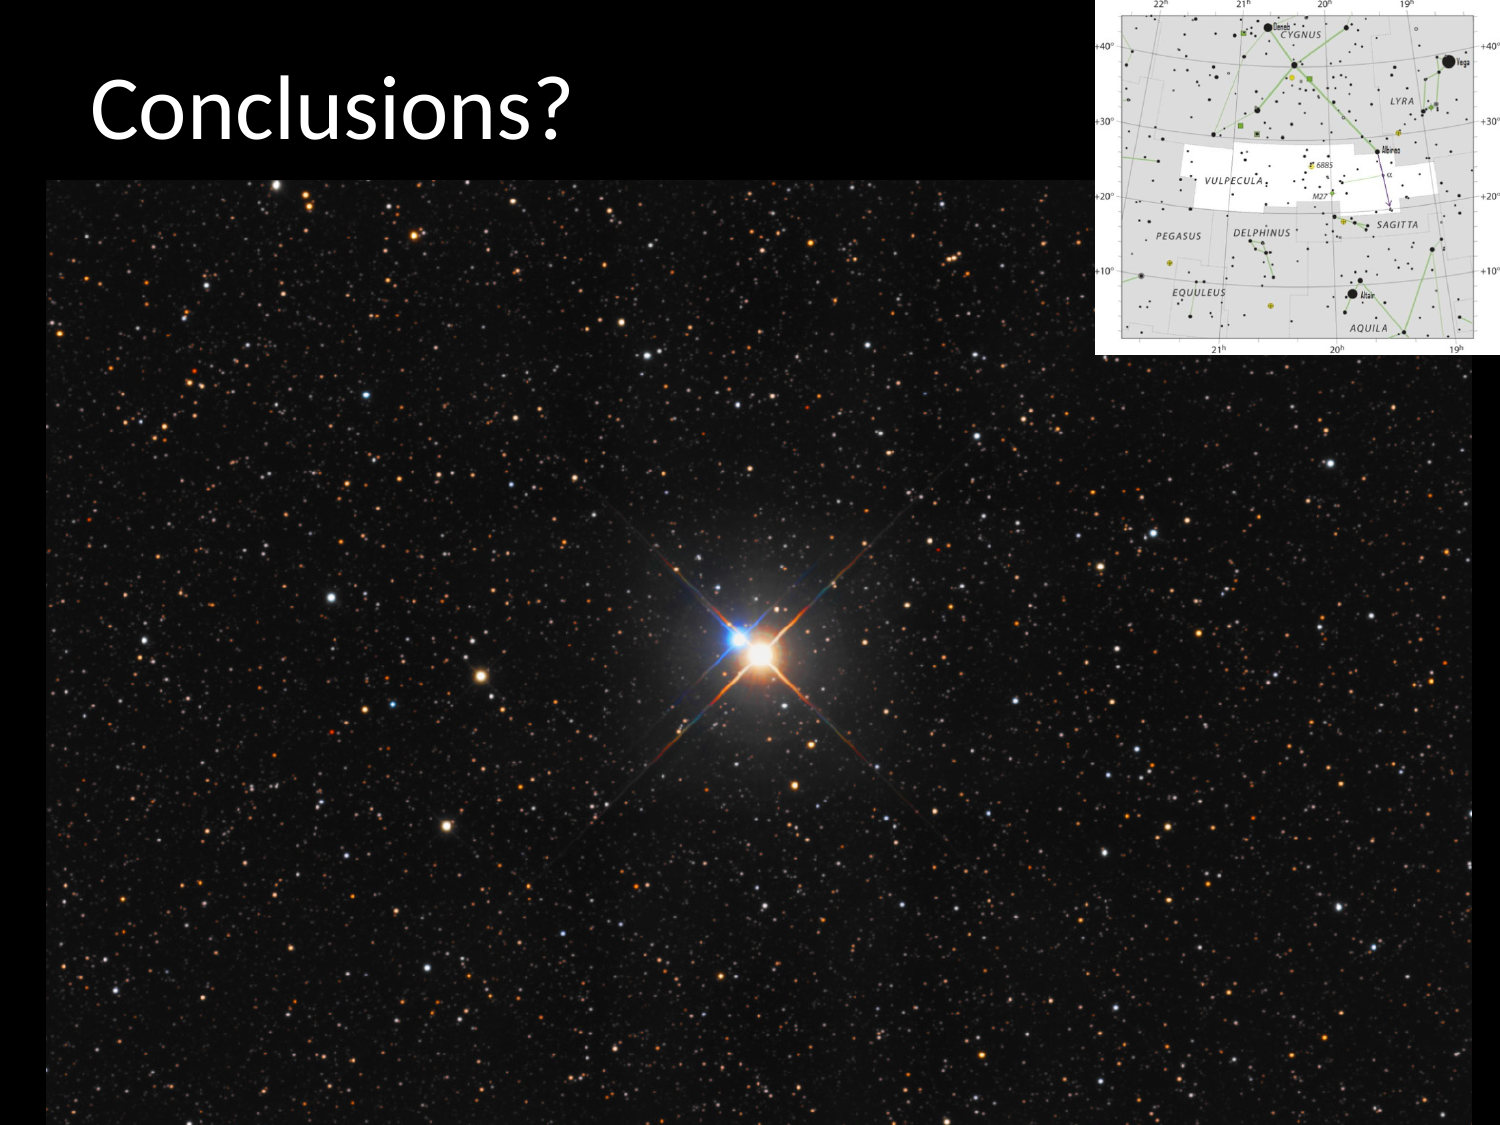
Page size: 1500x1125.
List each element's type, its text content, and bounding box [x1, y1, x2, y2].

title Conclusions? [75, 24, 613, 178]
picture [46, 0, 1500, 1125]
